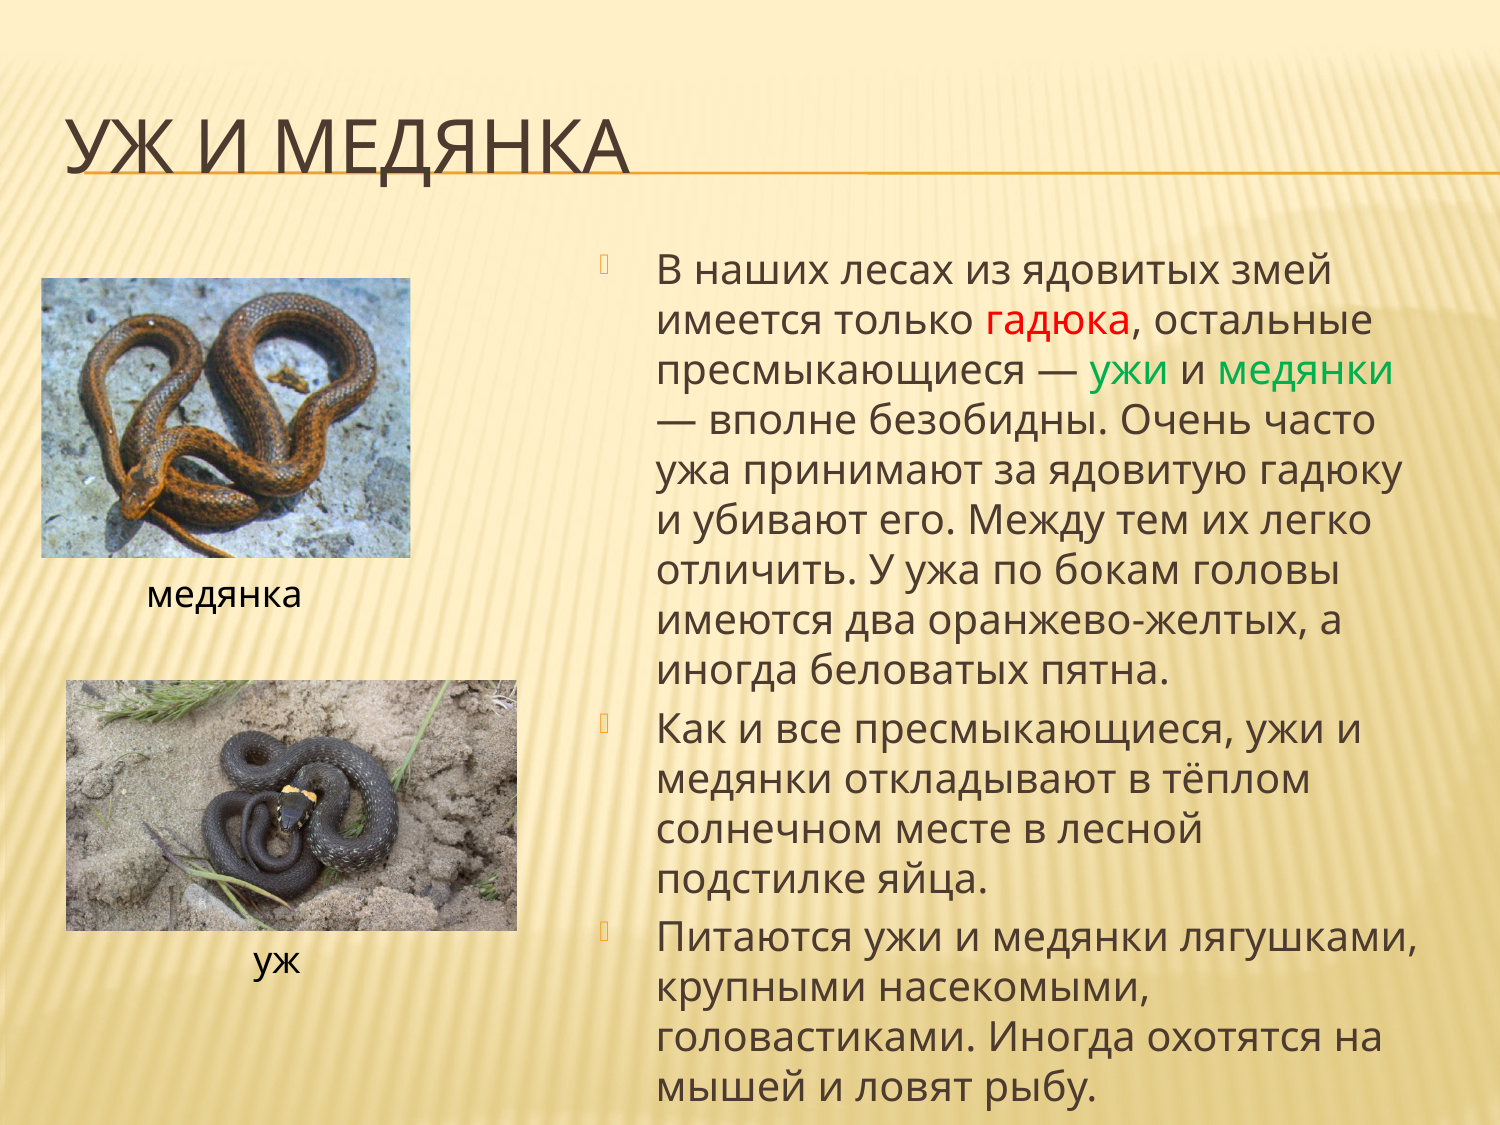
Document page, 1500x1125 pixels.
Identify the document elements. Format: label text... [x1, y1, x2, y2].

text_box уж [238, 949, 316, 989]
picture [66, 680, 518, 931]
title Уж и медянка [49, 75, 1475, 213]
text_box медянка [131, 575, 318, 623]
list В наших лесах из ядовитых змей имеется только гадюка, остальные пресмыкающиеся — ужи и медянки — вполне безобидны. Очень часто ужа принимают за ядовитую гадюку и убивают его. Между тем их легко отличить. У ужа по бокам головы имеются два оранжево-желтых, а иногда беловатых пятна. Как и все пресмыкающиеся, ужи и медянки откладывают в тёплом солнечном месте в лесной подстилке яйца. Питаются ужи и медянки лягушками, крупными насекомыми, головастиками. Иногда охотятся на мышей и ловят рыбу. [584, 235, 1439, 1011]
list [40, 278, 411, 558]
